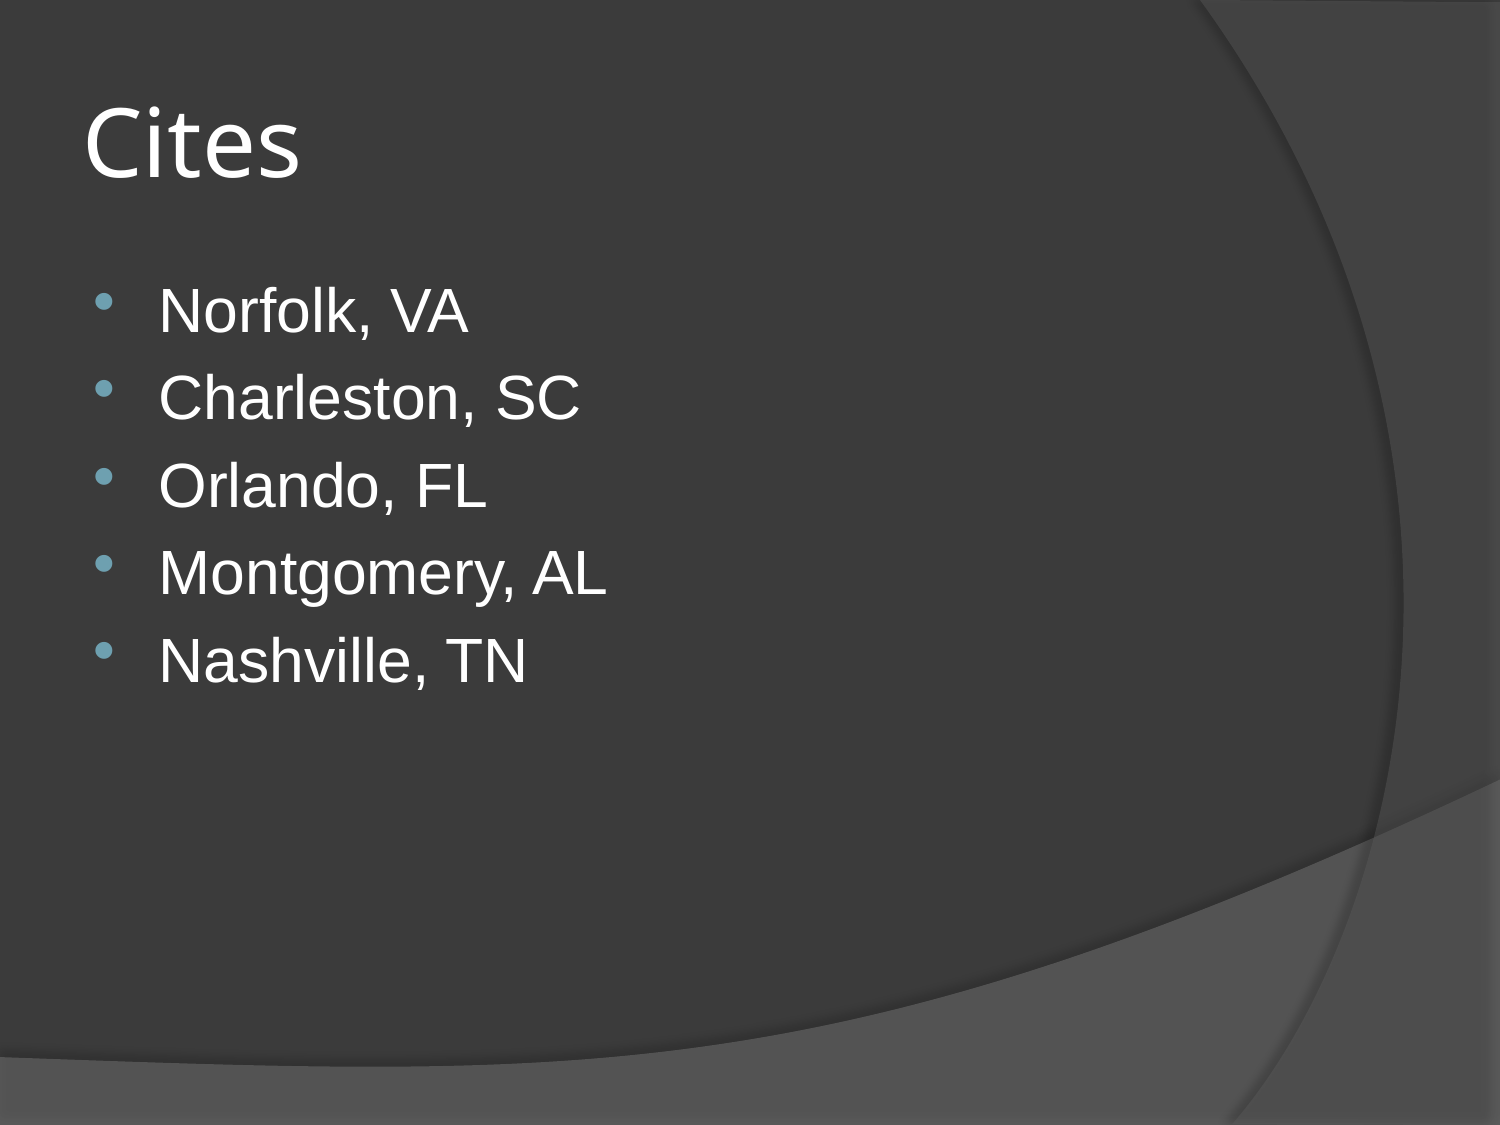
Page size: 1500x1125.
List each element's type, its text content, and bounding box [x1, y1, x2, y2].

list Norfolk, VA Charleston, SC Orlando, FL Montgomery, AL Nashville, TN [75, 262, 1300, 1005]
title Cites [75, 45, 1300, 233]
